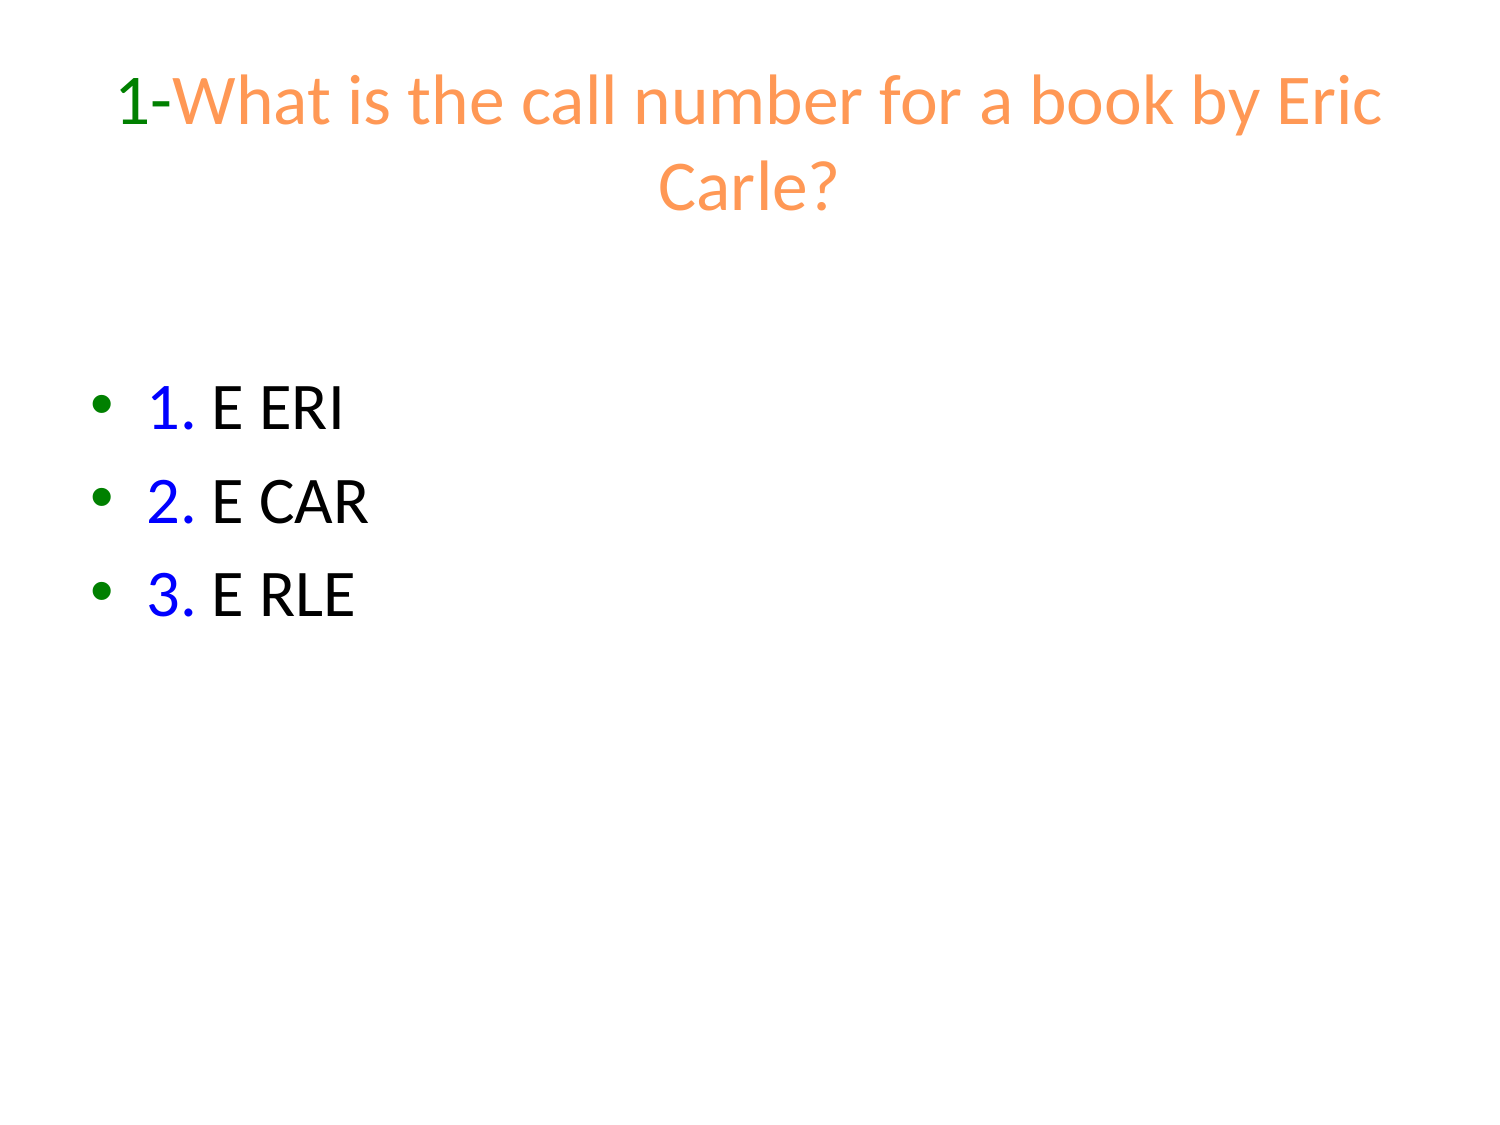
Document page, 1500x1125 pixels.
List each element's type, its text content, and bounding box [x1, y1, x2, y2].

title 1-What is the call number for a book by Eric Carle? [75, 45, 1425, 233]
list 1. E ERI 2. E CAR 3. E RLE [75, 262, 1425, 1005]
